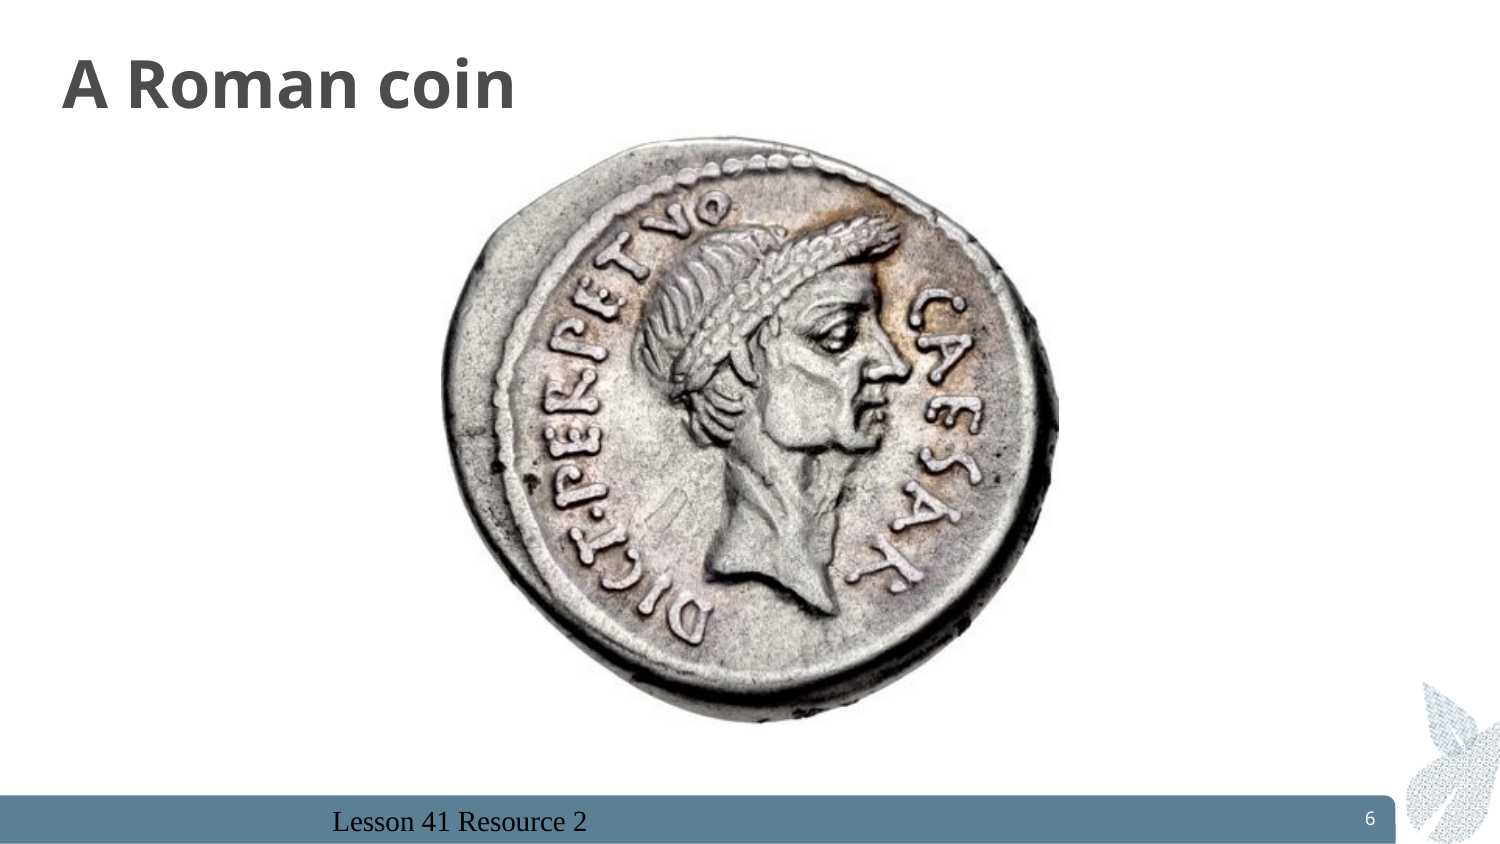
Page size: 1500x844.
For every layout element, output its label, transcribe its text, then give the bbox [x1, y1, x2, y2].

title A Roman coin [62, 50, 1438, 129]
picture [1406, 681, 1500, 844]
footer Lesson 41 Resource 2 [62, 806, 858, 833]
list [441, 128, 1059, 732]
slide_number 6 [1264, 806, 1376, 833]
